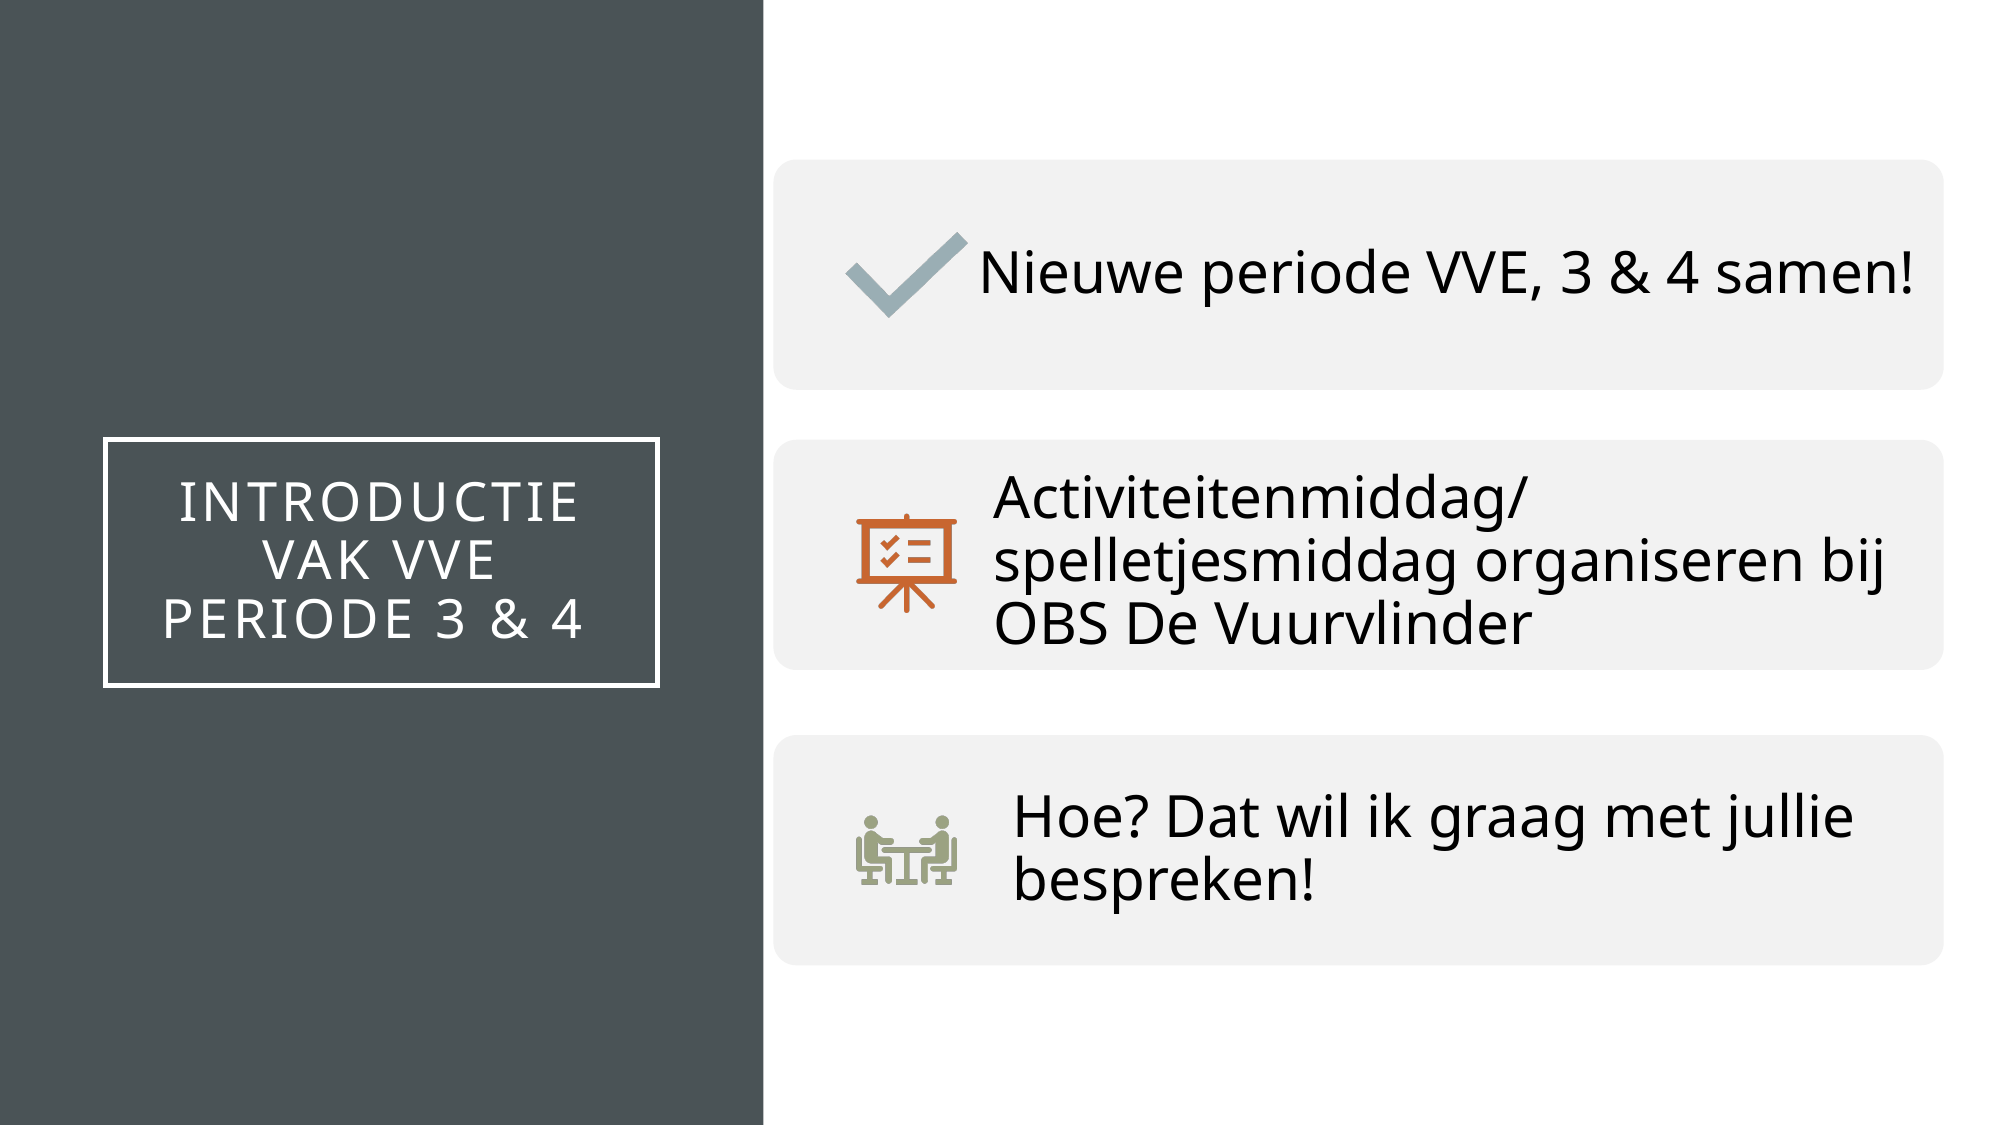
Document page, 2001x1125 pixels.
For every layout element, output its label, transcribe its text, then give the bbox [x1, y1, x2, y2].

text_box [764, 0, 2000, 1125]
text_box [0, 0, 764, 1125]
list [815, 158, 1986, 967]
title Introductie vak vve periode 3 & 4 [103, 437, 660, 688]
